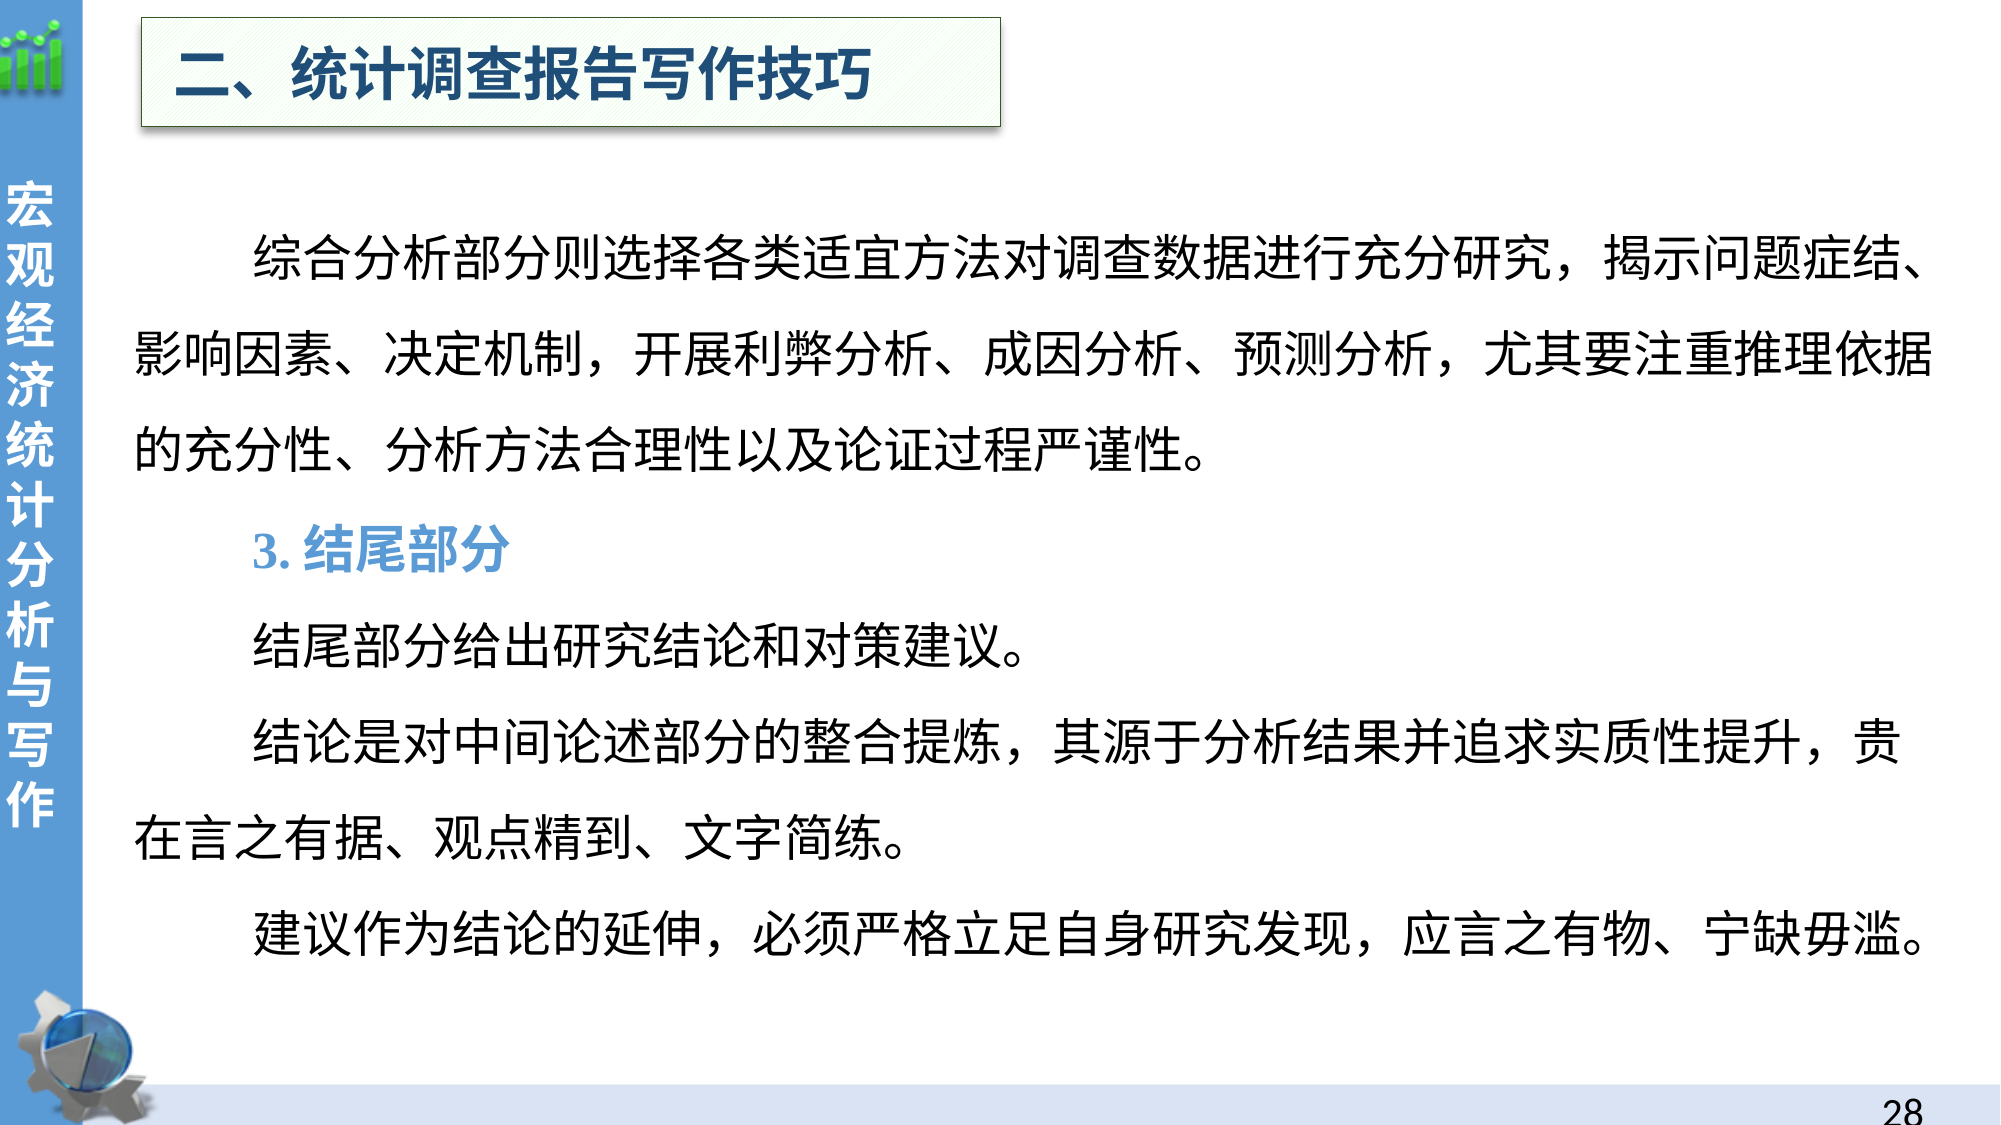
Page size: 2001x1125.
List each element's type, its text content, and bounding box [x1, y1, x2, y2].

text_box 27 [1786, 1085, 1940, 1125]
text_box 综合分析部分则选择各类适宜方法对调查数据进行充分研究，揭示问题症结、影响因素、决定机制，开展利弊分析、成因分析、预测分析，尤其要注重推理依据的充分性、分析方法合理性以及论证过程严谨性。 3.结尾部分 结尾部分给出研究结论和对策建议。 结论是对中间论述部分的整合提炼，其源于分析结果并追求实质性提升，贵在言之有据、观点精到、文字简练。 建议作为结论的延伸，必须严格立足自身研究发现，应言之有物、宁缺毋滥。 [119, 183, 1960, 1125]
text_box 二、统计调查报告写作技巧 [141, 17, 1000, 127]
picture [0, 0, 2001, 1125]
